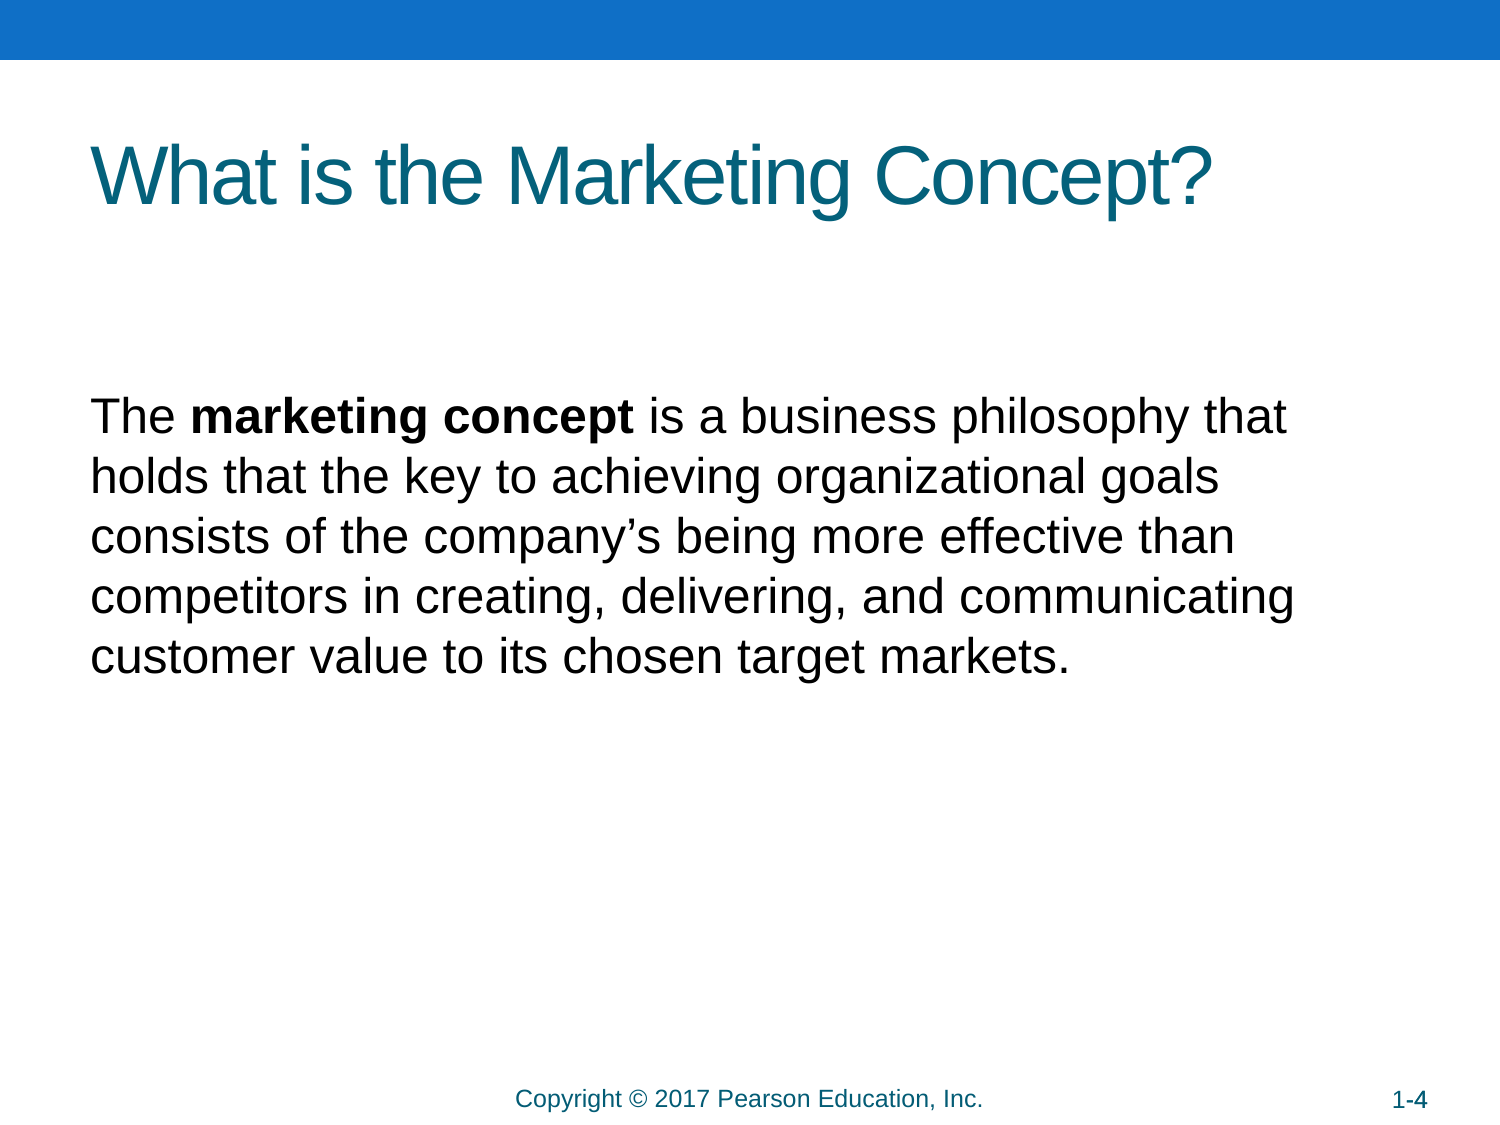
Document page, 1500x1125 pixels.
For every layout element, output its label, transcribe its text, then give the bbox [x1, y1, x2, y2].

list The marketing concept is a business philosophy that holds that the key to achieving organizational goals consists of the company’s being more effective than competitors in creating, delivering, and communicating customer value to its chosen target markets. [75, 376, 1425, 1125]
title What is the Marketing Concept? [75, 90, 1425, 253]
